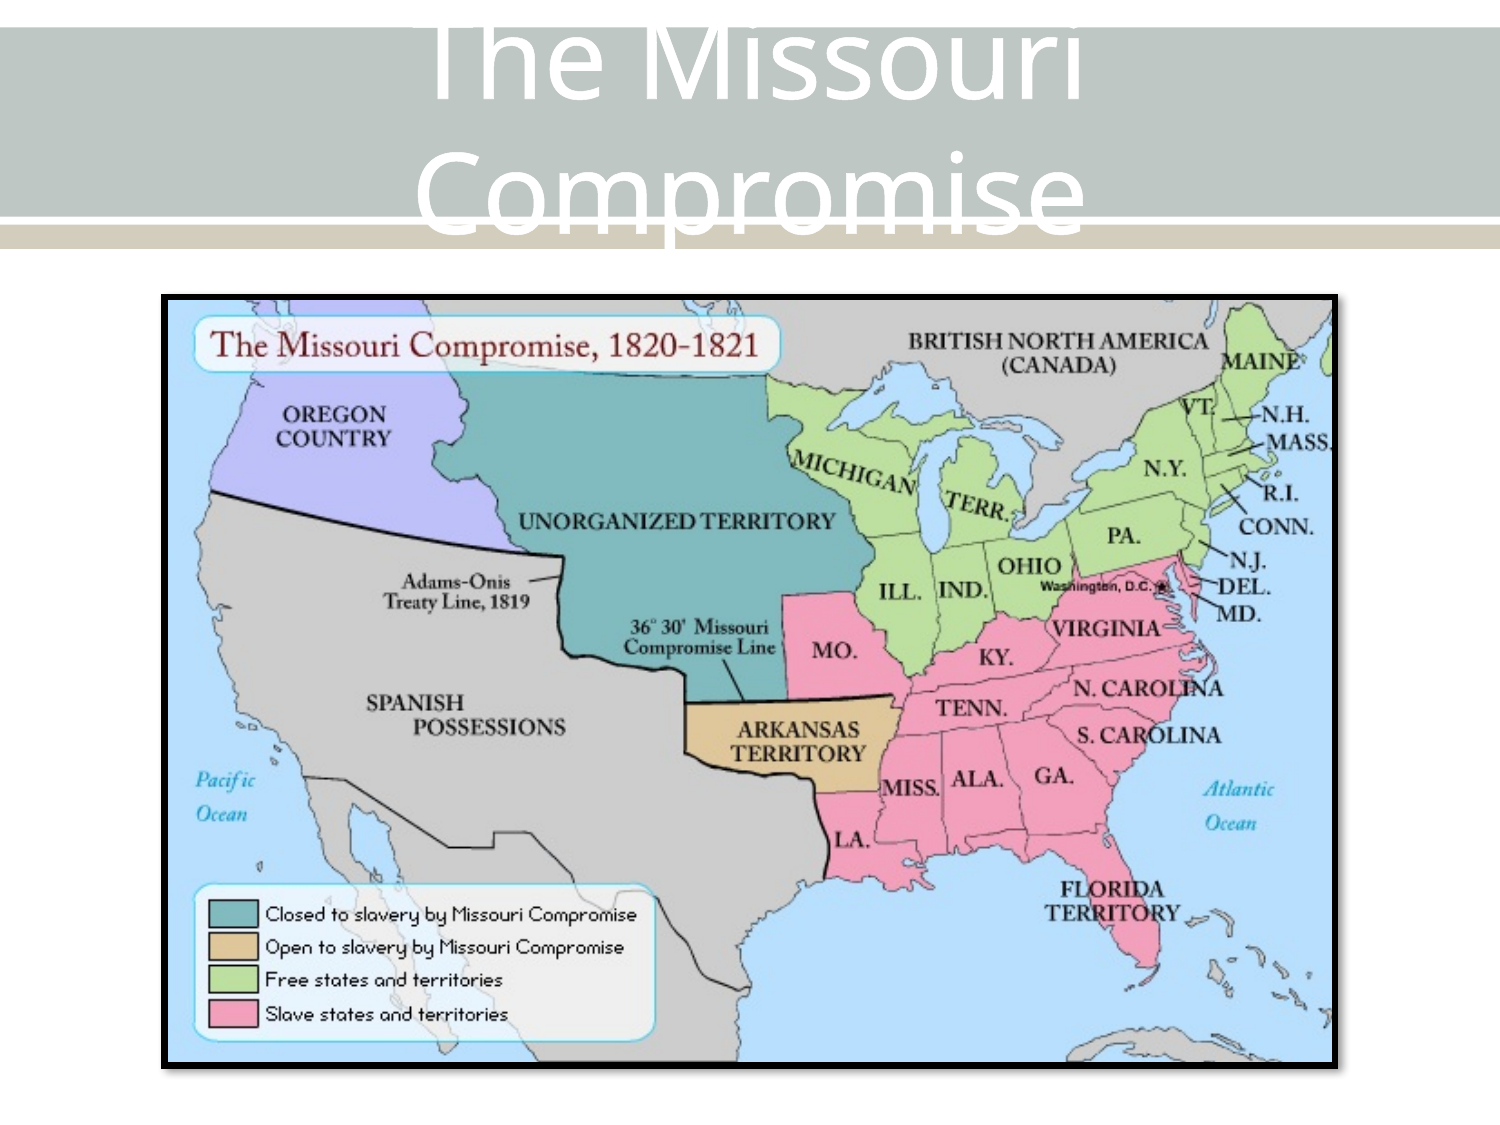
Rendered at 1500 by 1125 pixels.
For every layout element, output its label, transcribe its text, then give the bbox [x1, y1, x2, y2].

picture [167, 299, 1333, 1063]
title The Missouri Compromise [75, 29, 1425, 213]
